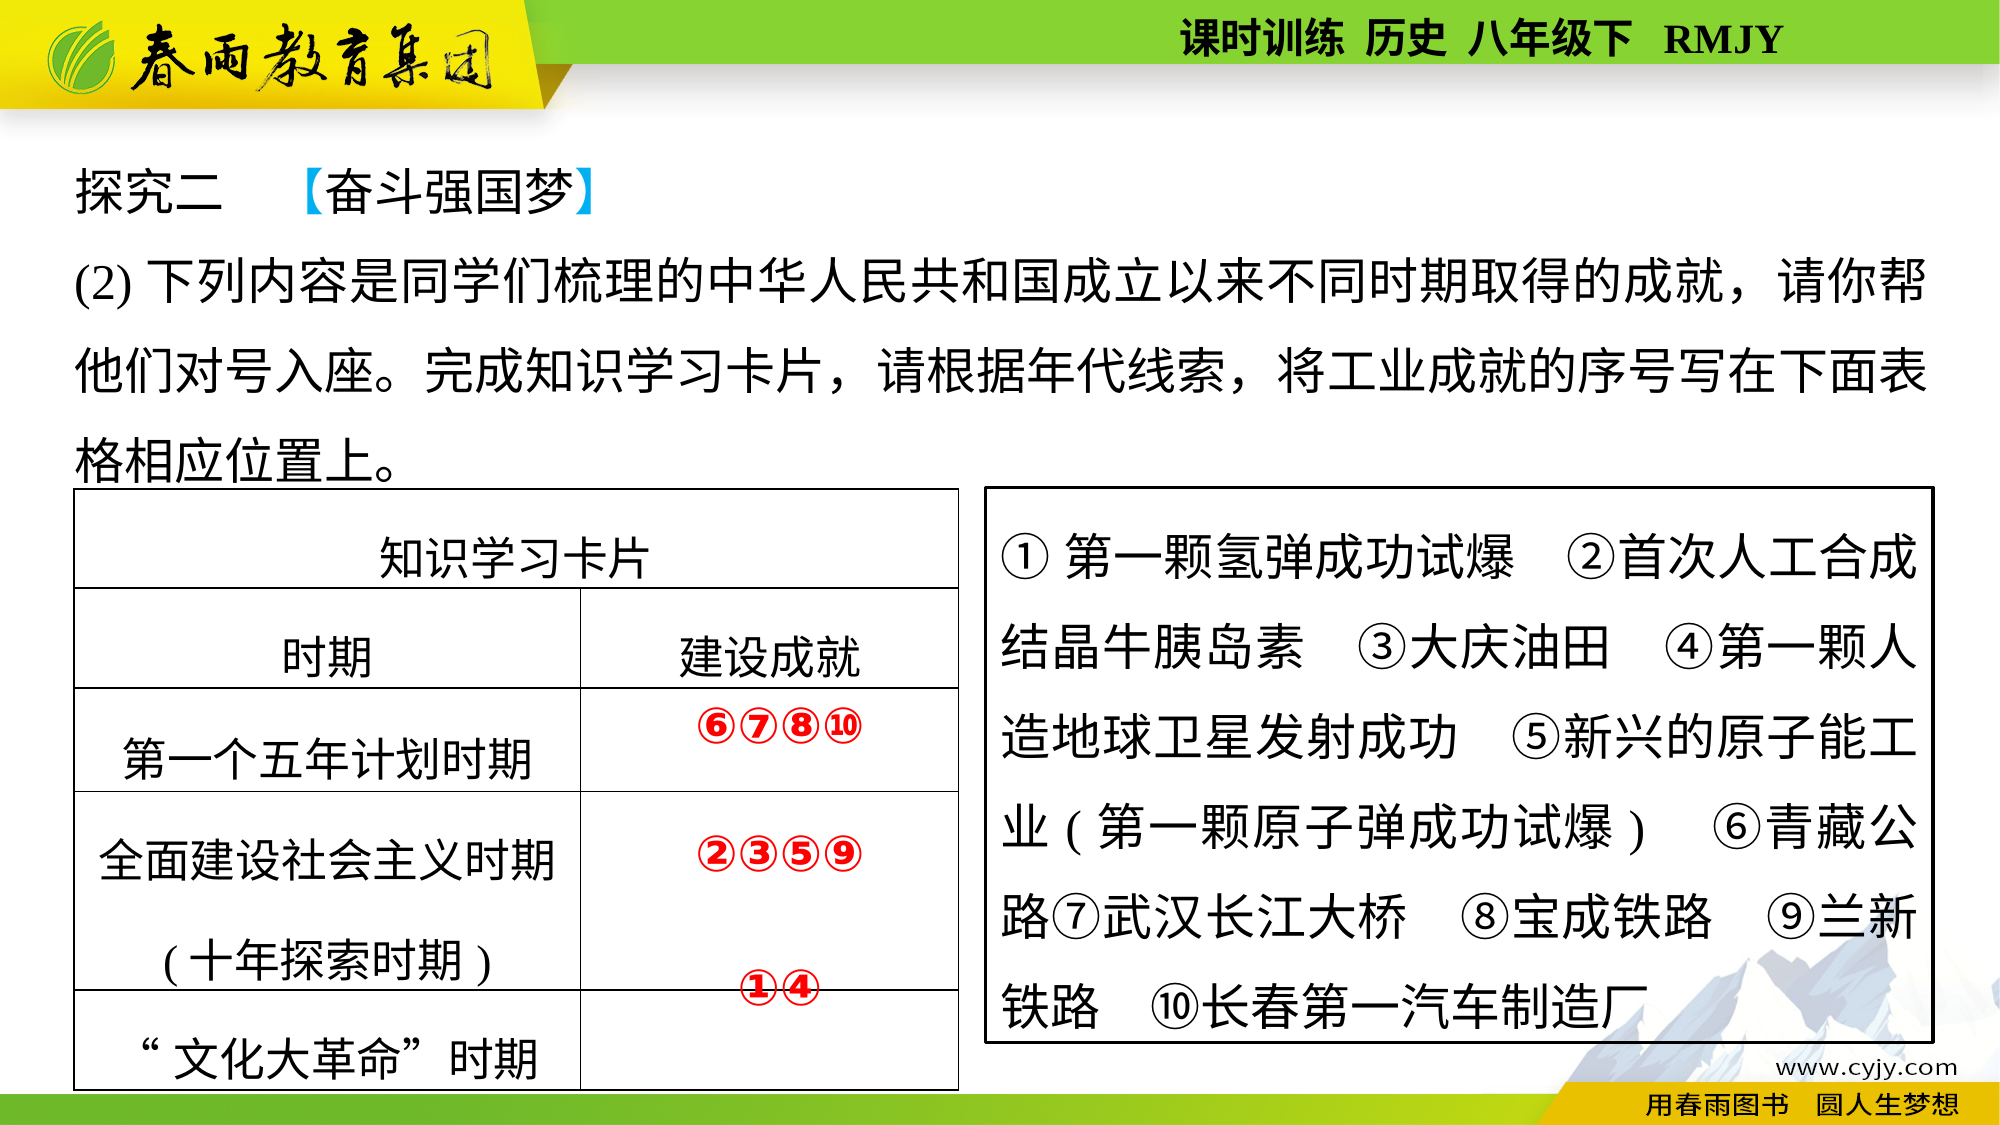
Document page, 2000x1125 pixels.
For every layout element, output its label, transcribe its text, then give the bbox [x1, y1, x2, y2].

list 探究二 【奋斗强国梦】 (2)下列内容是同学们梳理的中华人民共和国成立以来不同时期取得的成就，请你帮他们对号入座。完成知识学习卡片，请根据年代线索，将工业成就的序号写在下面表格相应位置上。 [59, 122, 1944, 502]
table_cell [581, 792, 958, 989]
picture [0, 0, 2000, 1125]
table_cell “文化大革命”时期 [75, 991, 580, 1089]
table_cell 第一个五年计划时期 [75, 689, 580, 791]
table_cell [581, 991, 958, 1089]
table_header 知识学习卡片 [75, 490, 958, 587]
text_box ⑥⑦⑧⑩ [680, 655, 880, 761]
text_box ①④ [722, 917, 837, 1023]
text_box ①第一颗氢弹成功试爆 ②首次人工合成结晶牛胰岛素 ③大庆油田 ④第一颗人造地球卫星发射成功 ⑤新兴的原子能工业(第一颗原子弹成功试爆) ⑥青藏公路⑦武汉长江大桥 ⑧宝成铁路 ⑨兰新铁路 ⑩长春第一汽车制造厂 [985, 487, 1933, 1043]
table_cell [581, 689, 958, 791]
table_cell 建设成就 [581, 589, 958, 687]
text_box ②③⑤⑨ [680, 783, 880, 889]
table_cell 时期 [75, 589, 580, 687]
table_cell 全面建设社会主义时期 (十年探索时期) [75, 792, 580, 989]
